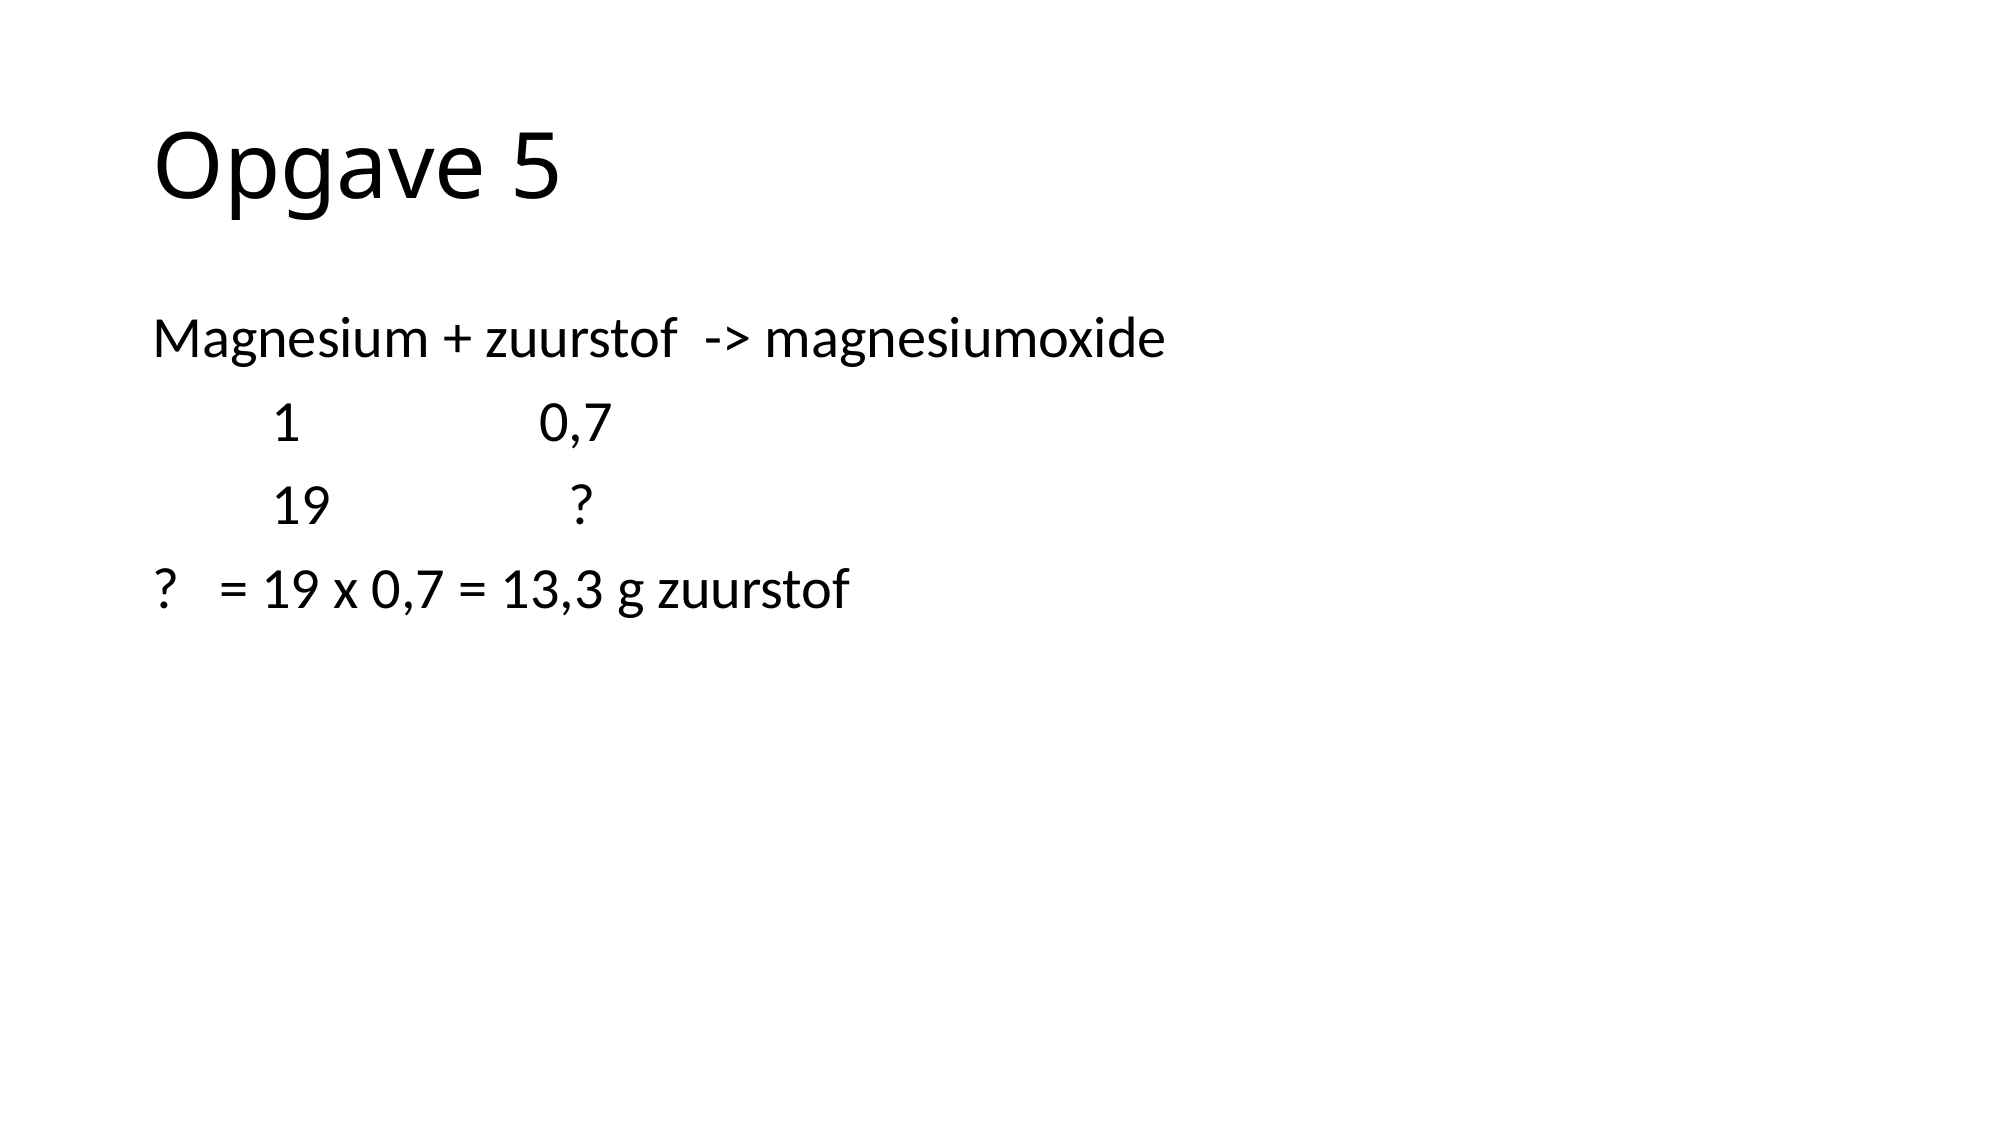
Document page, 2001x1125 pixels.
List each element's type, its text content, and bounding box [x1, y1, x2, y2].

title Opgave 5 [137, 59, 1863, 278]
list Magnesium + zuurstof -> magnesiumoxide 1 0,7 19 ? ? = 19 x 0,7 = 13,3 g zuurstof [137, 299, 1863, 1014]
